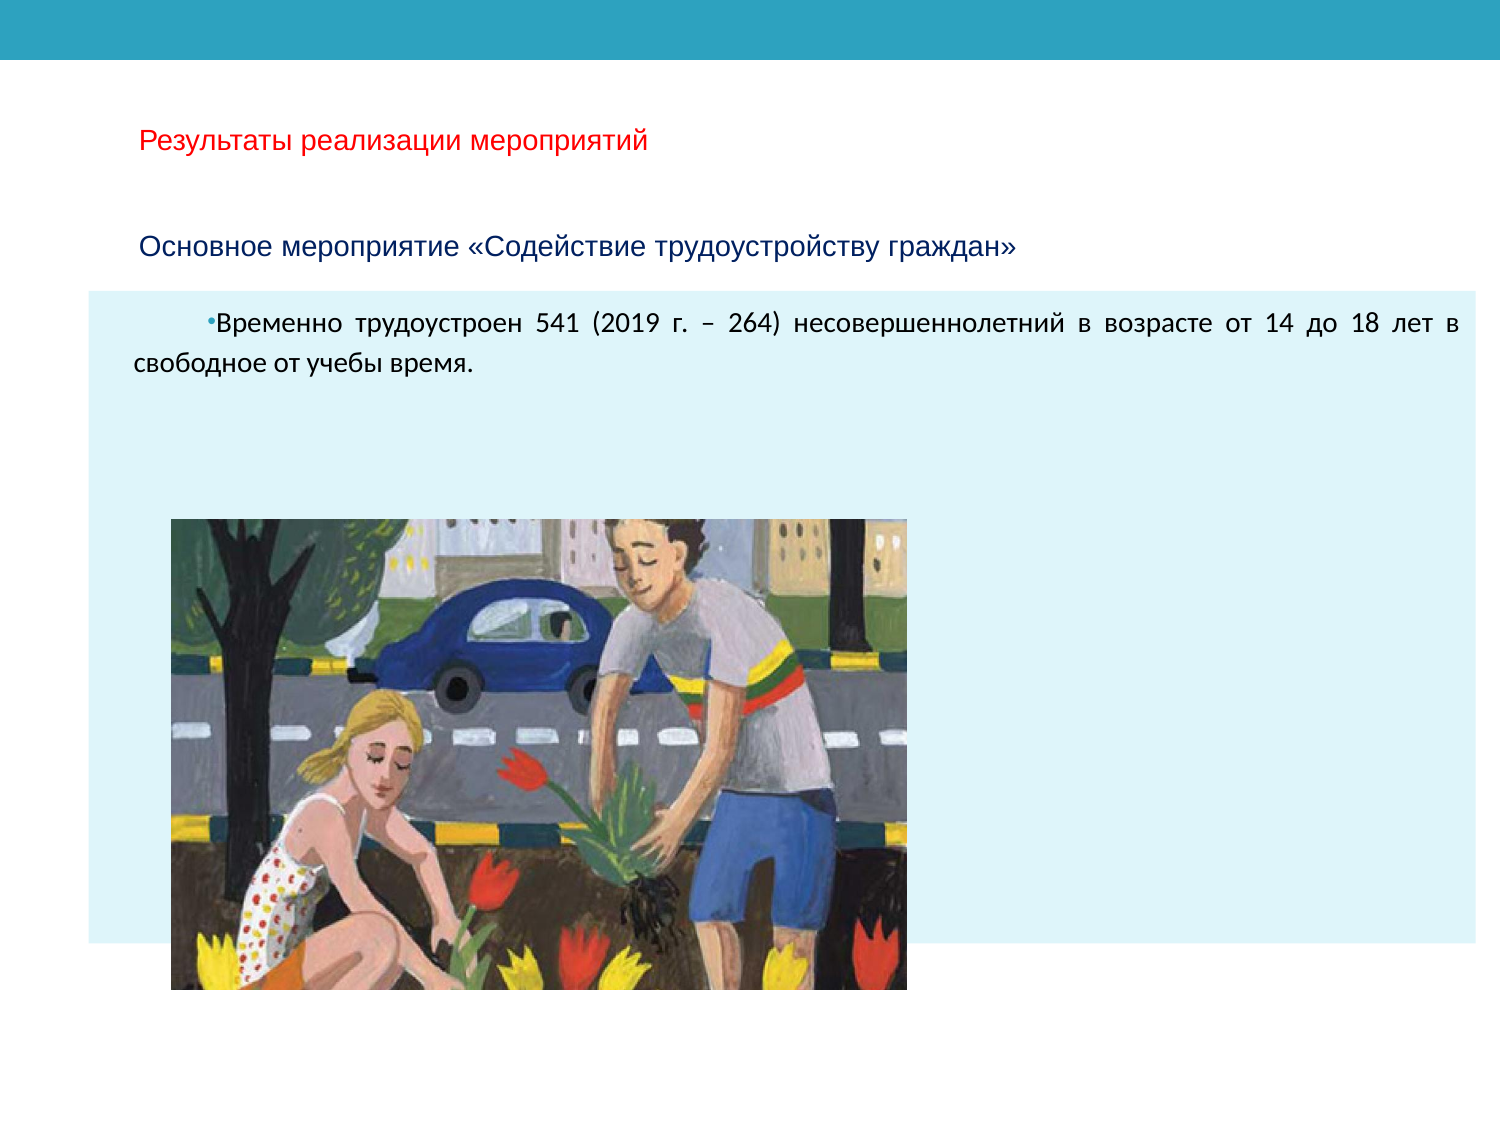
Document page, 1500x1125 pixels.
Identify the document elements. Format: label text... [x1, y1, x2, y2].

text_box Результаты реализации мероприятий [123, 113, 1022, 164]
title Основное мероприятие «Содействие трудоустройству граждан» [123, 184, 1474, 256]
list Временно трудоустроен 541 (2019 г. – 264) несовершеннолетний в возрасте от 14 до 18 лет в свободное от учебы время. [88, 290, 1476, 944]
picture [170, 519, 907, 991]
